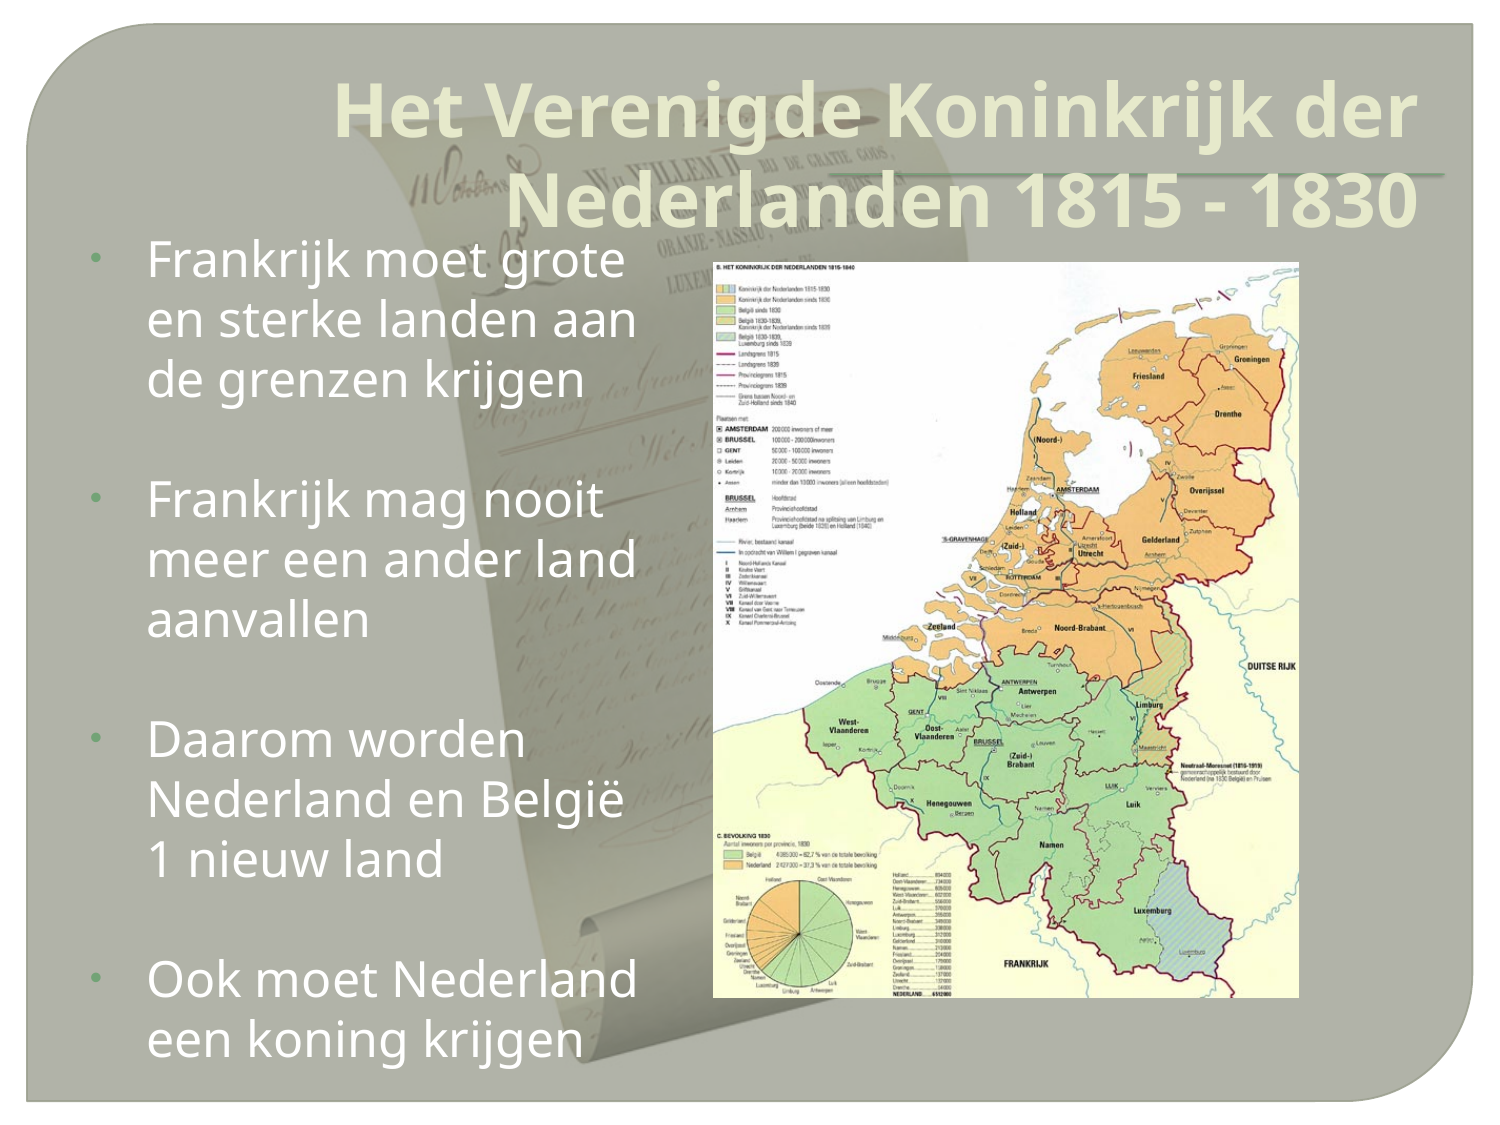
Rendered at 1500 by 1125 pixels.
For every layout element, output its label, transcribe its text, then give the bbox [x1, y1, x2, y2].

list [713, 262, 1299, 998]
text_box [0, 0, 1500, 1125]
list Frankrijk moet grote en sterke landen aan de grenzen krijgen Frankrijk mag nooit meer een ander land aanvallen Daarom worden Nederland en België 1 nieuw land Ook moet Nederland een koning krijgen [75, 250, 680, 955]
title Het Verenigde Koninkrijk der Nederlanden 1815 - 1830 [75, 25, 1436, 250]
